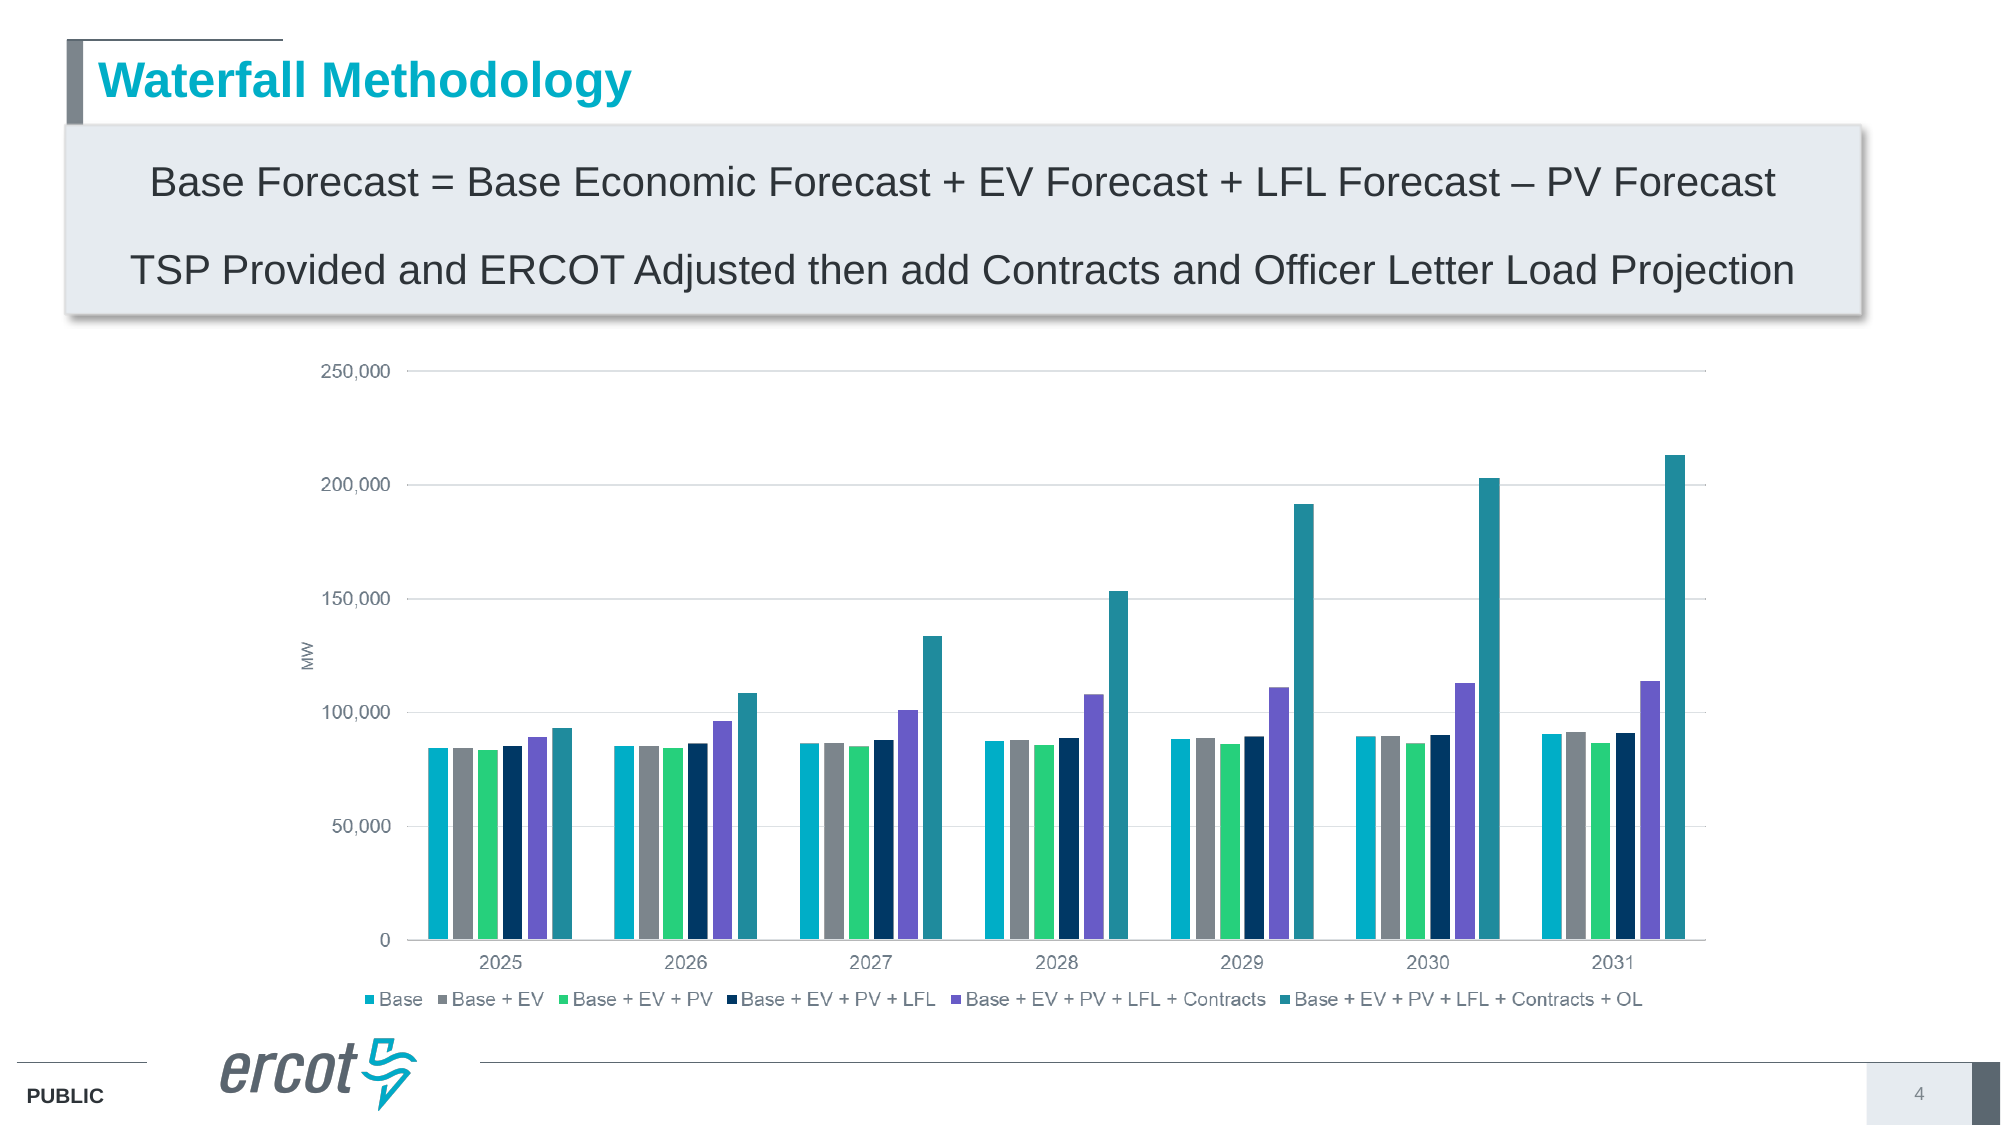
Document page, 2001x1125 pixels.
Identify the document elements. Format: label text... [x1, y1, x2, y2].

picture [276, 351, 1724, 1024]
title Waterfall Methodology [83, 39, 1934, 125]
slide_number 4 [1866, 1076, 1973, 1113]
picture [215, 1032, 421, 1117]
list Base Forecast = Base Economic Forecast + EV Forecast + LFL Forecast – PV Forecast TSP Provided and ERCOT Adjusted then add Contracts and Officer Letter Load Projection [64, 124, 1862, 316]
